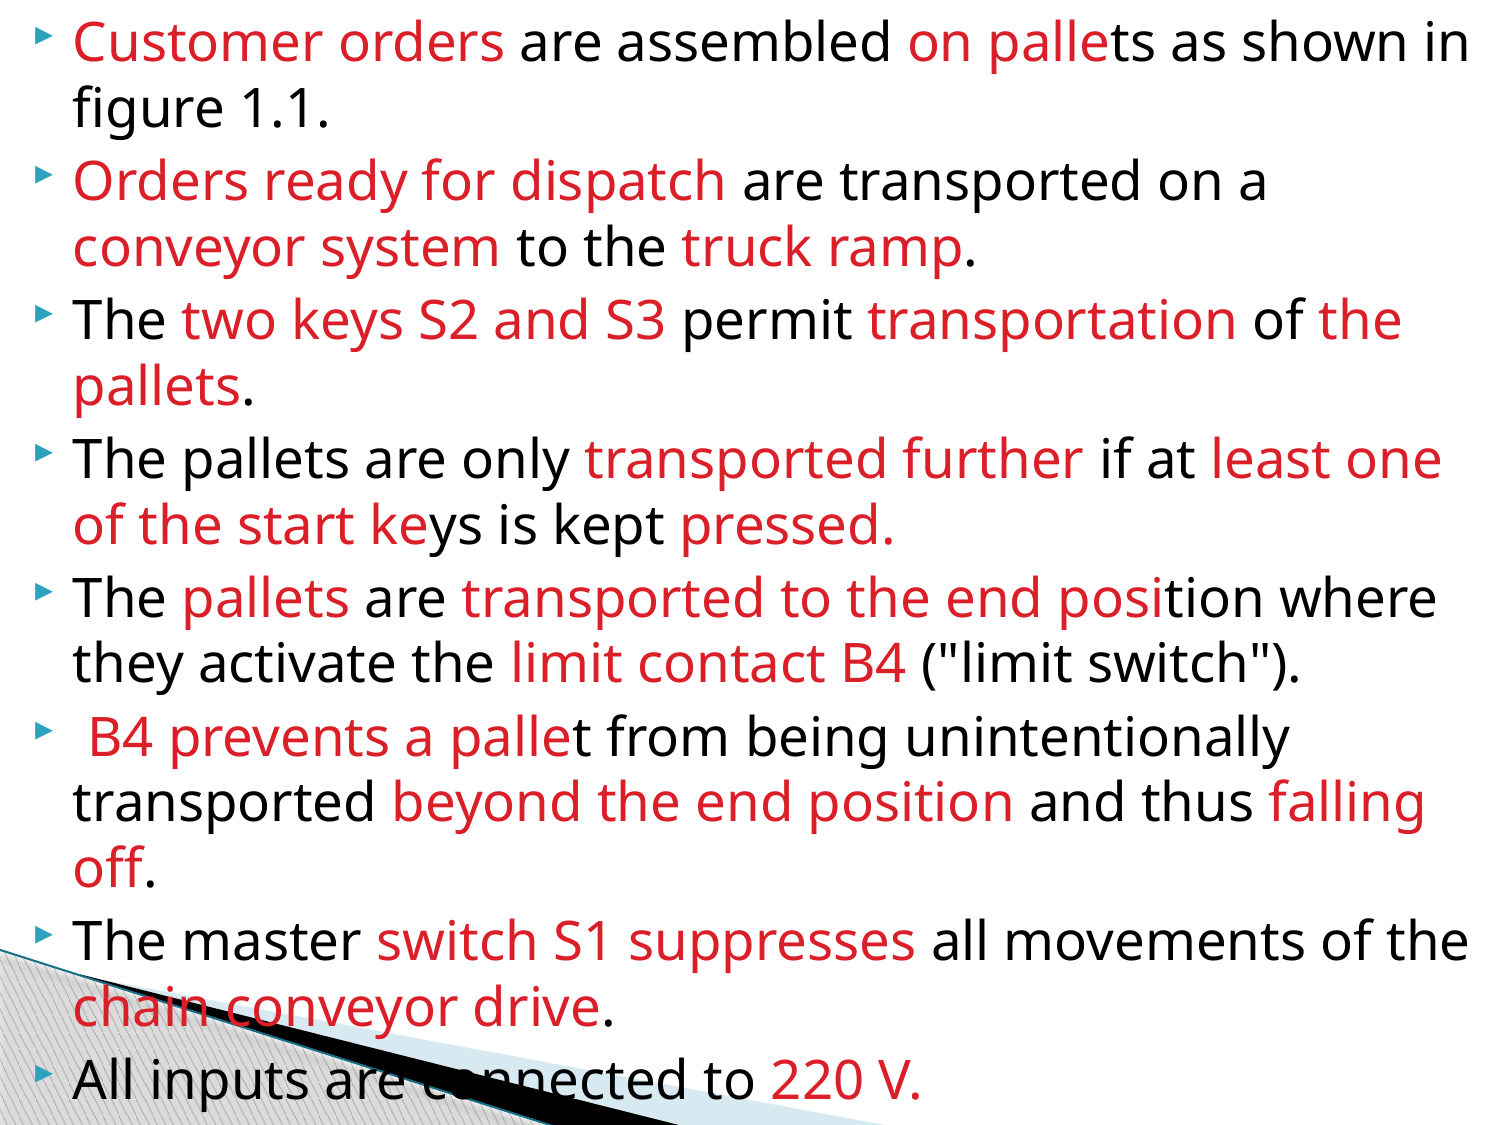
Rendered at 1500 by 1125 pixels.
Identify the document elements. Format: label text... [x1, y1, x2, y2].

list Customer orders are assembled on pallets as shown in figure 1.1. Orders ready for dispatch are transported on a conveyor system to the truck ramp. The two keys S2 and S3 permit transportation of the pallets. The pallets are only transported further if at least one of the start keys is kept pressed. The pallets are transported to the end position where they activate the limit contact B4 ("limit switch"). B4 prevents a pallet from being unintentionally transported beyond the end position and thus falling off. The master switch S1 suppresses all movements of the chain conveyor drive. All inputs are connected to 220 V. [0, 0, 1500, 1125]
